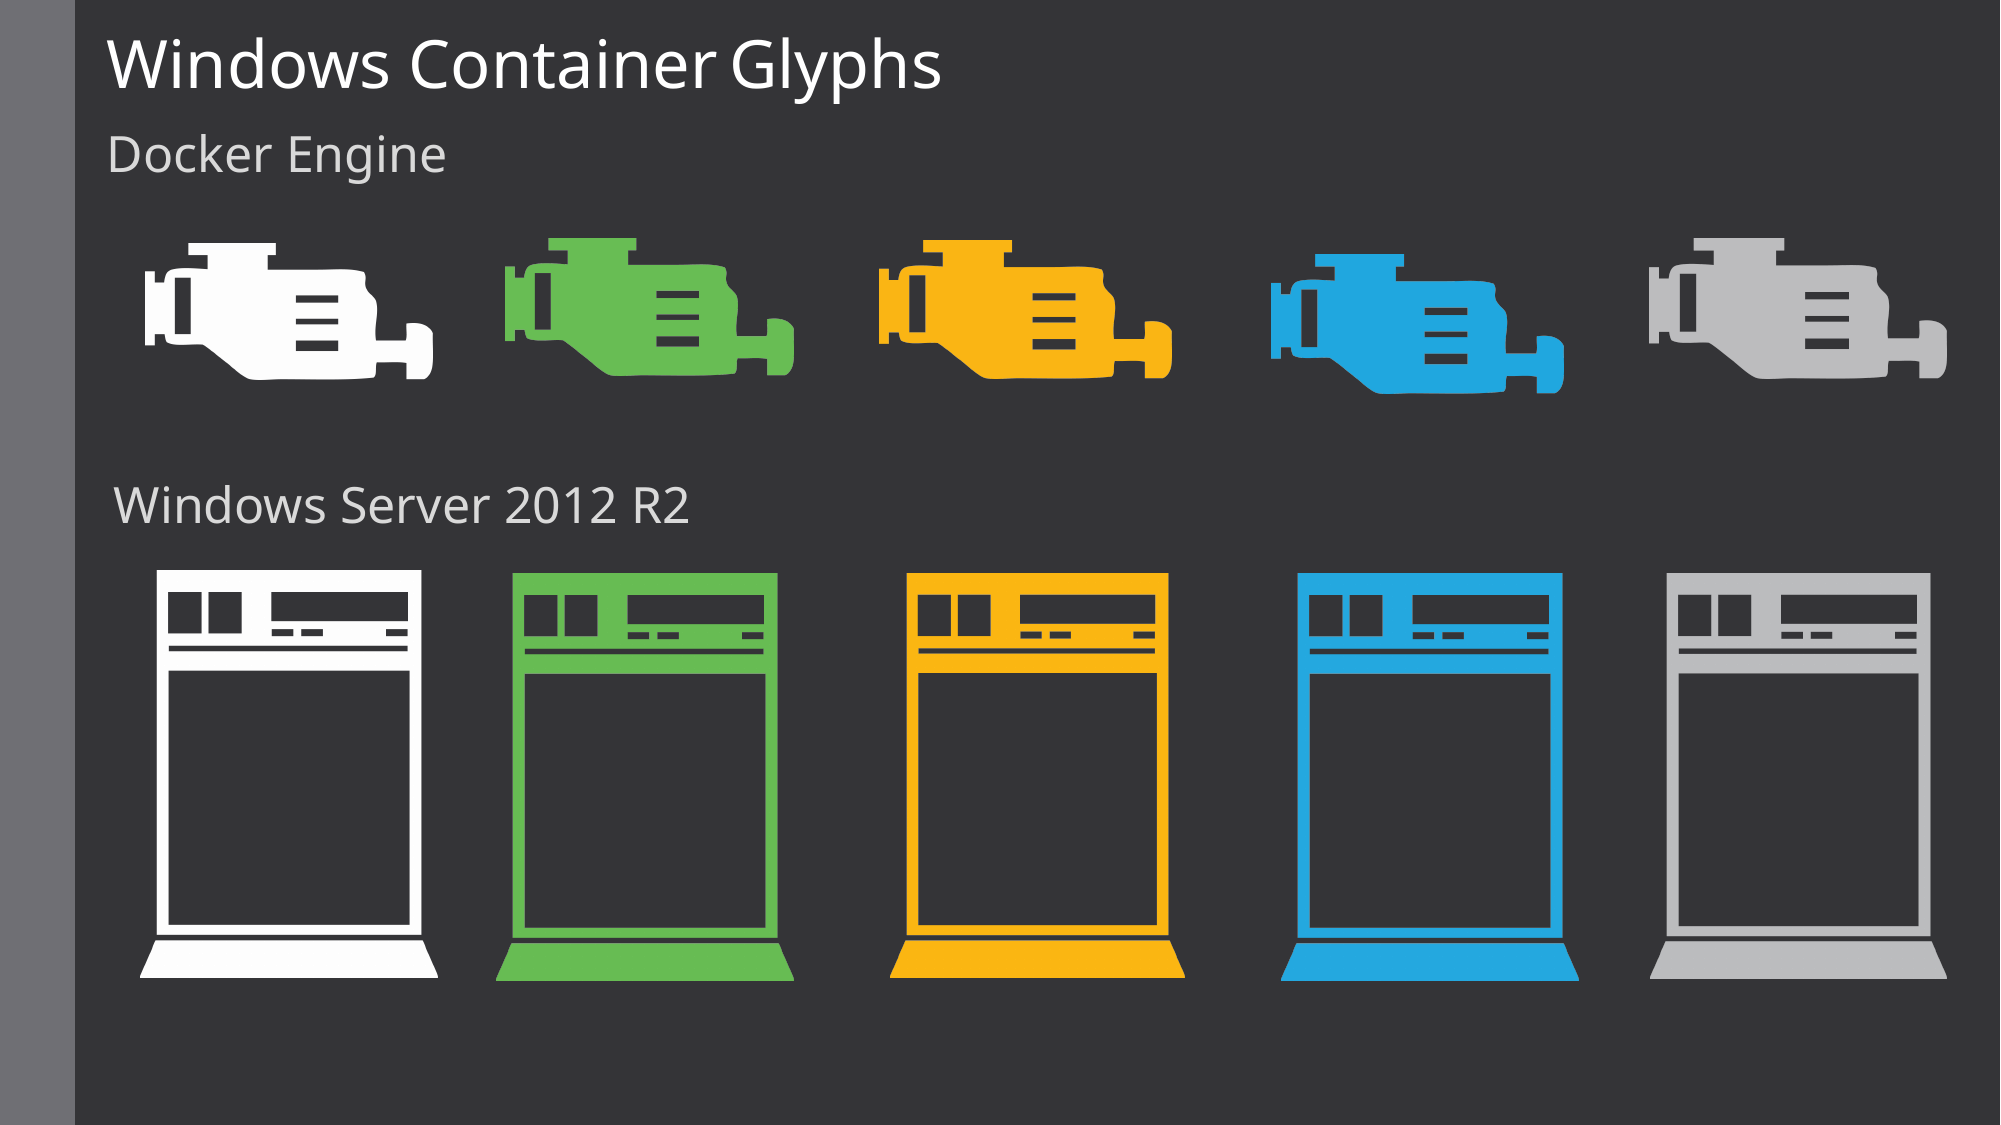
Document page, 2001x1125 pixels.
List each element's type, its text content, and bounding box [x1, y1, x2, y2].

text_box Docker Engine [92, 115, 760, 190]
picture [145, 243, 433, 380]
picture [889, 573, 1186, 978]
picture [505, 238, 794, 376]
picture [139, 570, 438, 978]
picture [496, 573, 794, 982]
picture [1281, 573, 1579, 982]
picture [1649, 237, 1947, 379]
text_box Windows Server 2012 R2 [98, 466, 1069, 542]
text_box Windows Container Glyphs [92, 14, 1207, 110]
picture [879, 239, 1173, 380]
picture [1650, 573, 1947, 980]
picture [1270, 254, 1565, 394]
